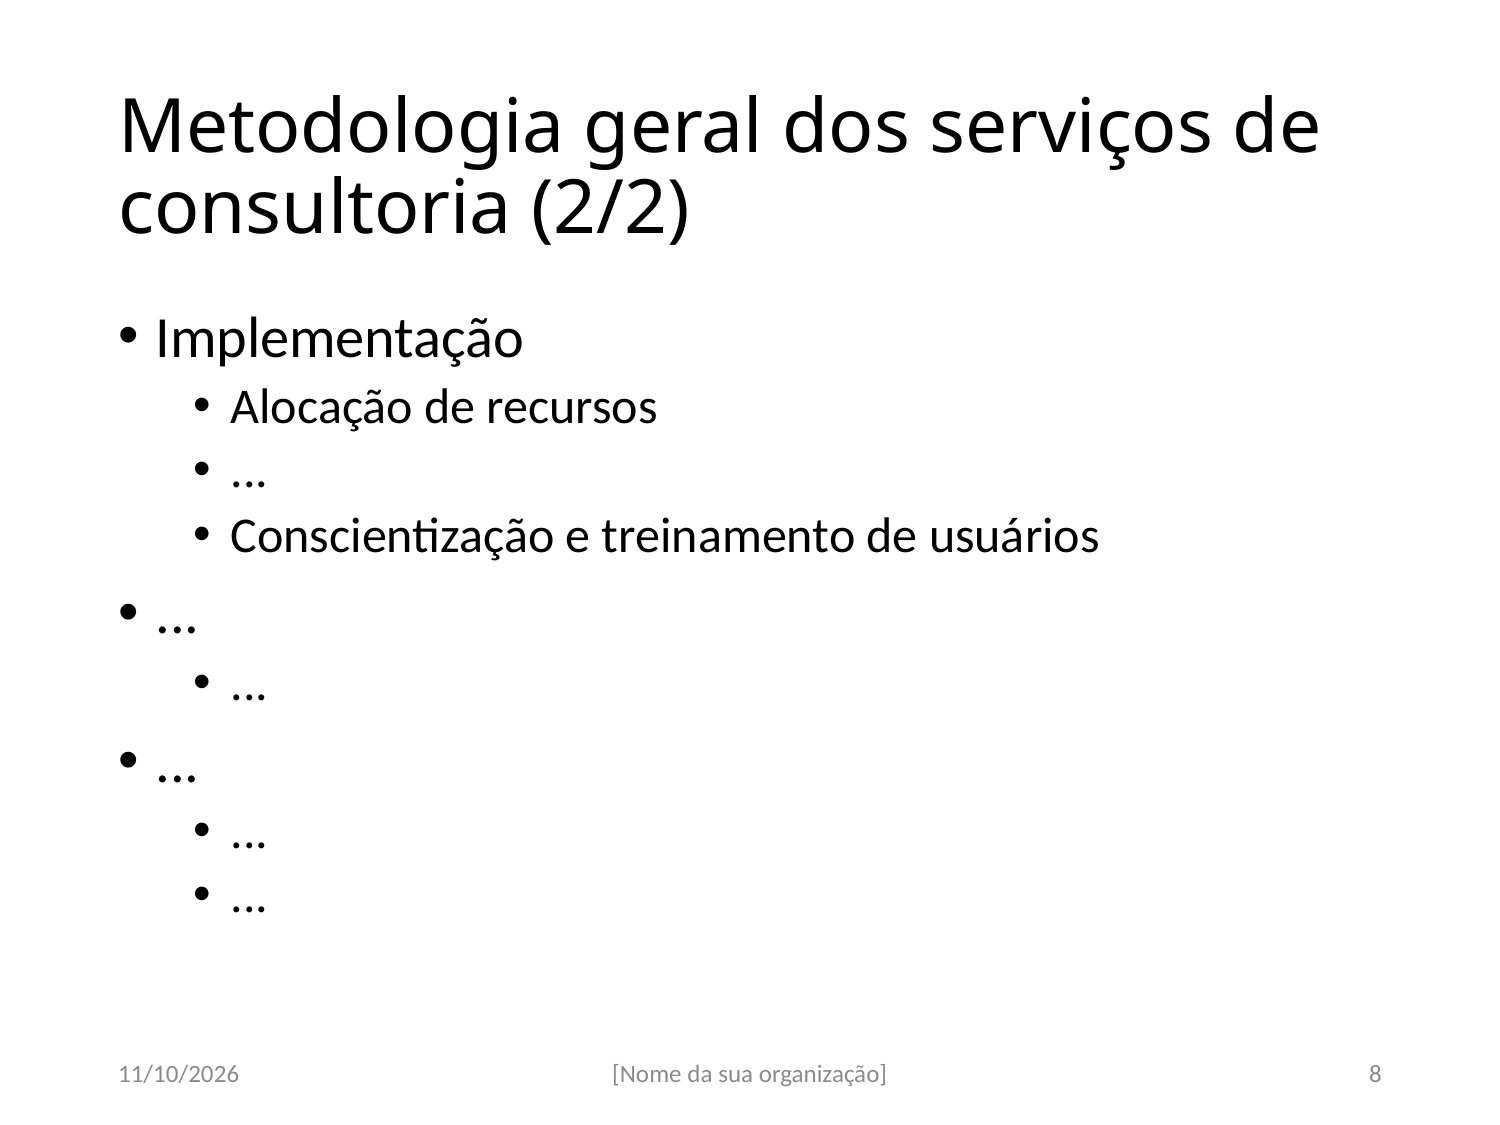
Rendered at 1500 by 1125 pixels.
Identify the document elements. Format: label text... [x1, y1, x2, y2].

list Implementação Alocação de recursos ... Conscientização e treinamento de usuários ... ... ... ... ... [103, 299, 1397, 1014]
footer [Nome da sua organização] [496, 1042, 1004, 1103]
slide_number 07-Sep-17 [103, 1042, 441, 1103]
title Metodologia geral dos serviços de consultoria (2/2) [103, 59, 1397, 278]
slide_number 8 [1059, 1042, 1397, 1103]
